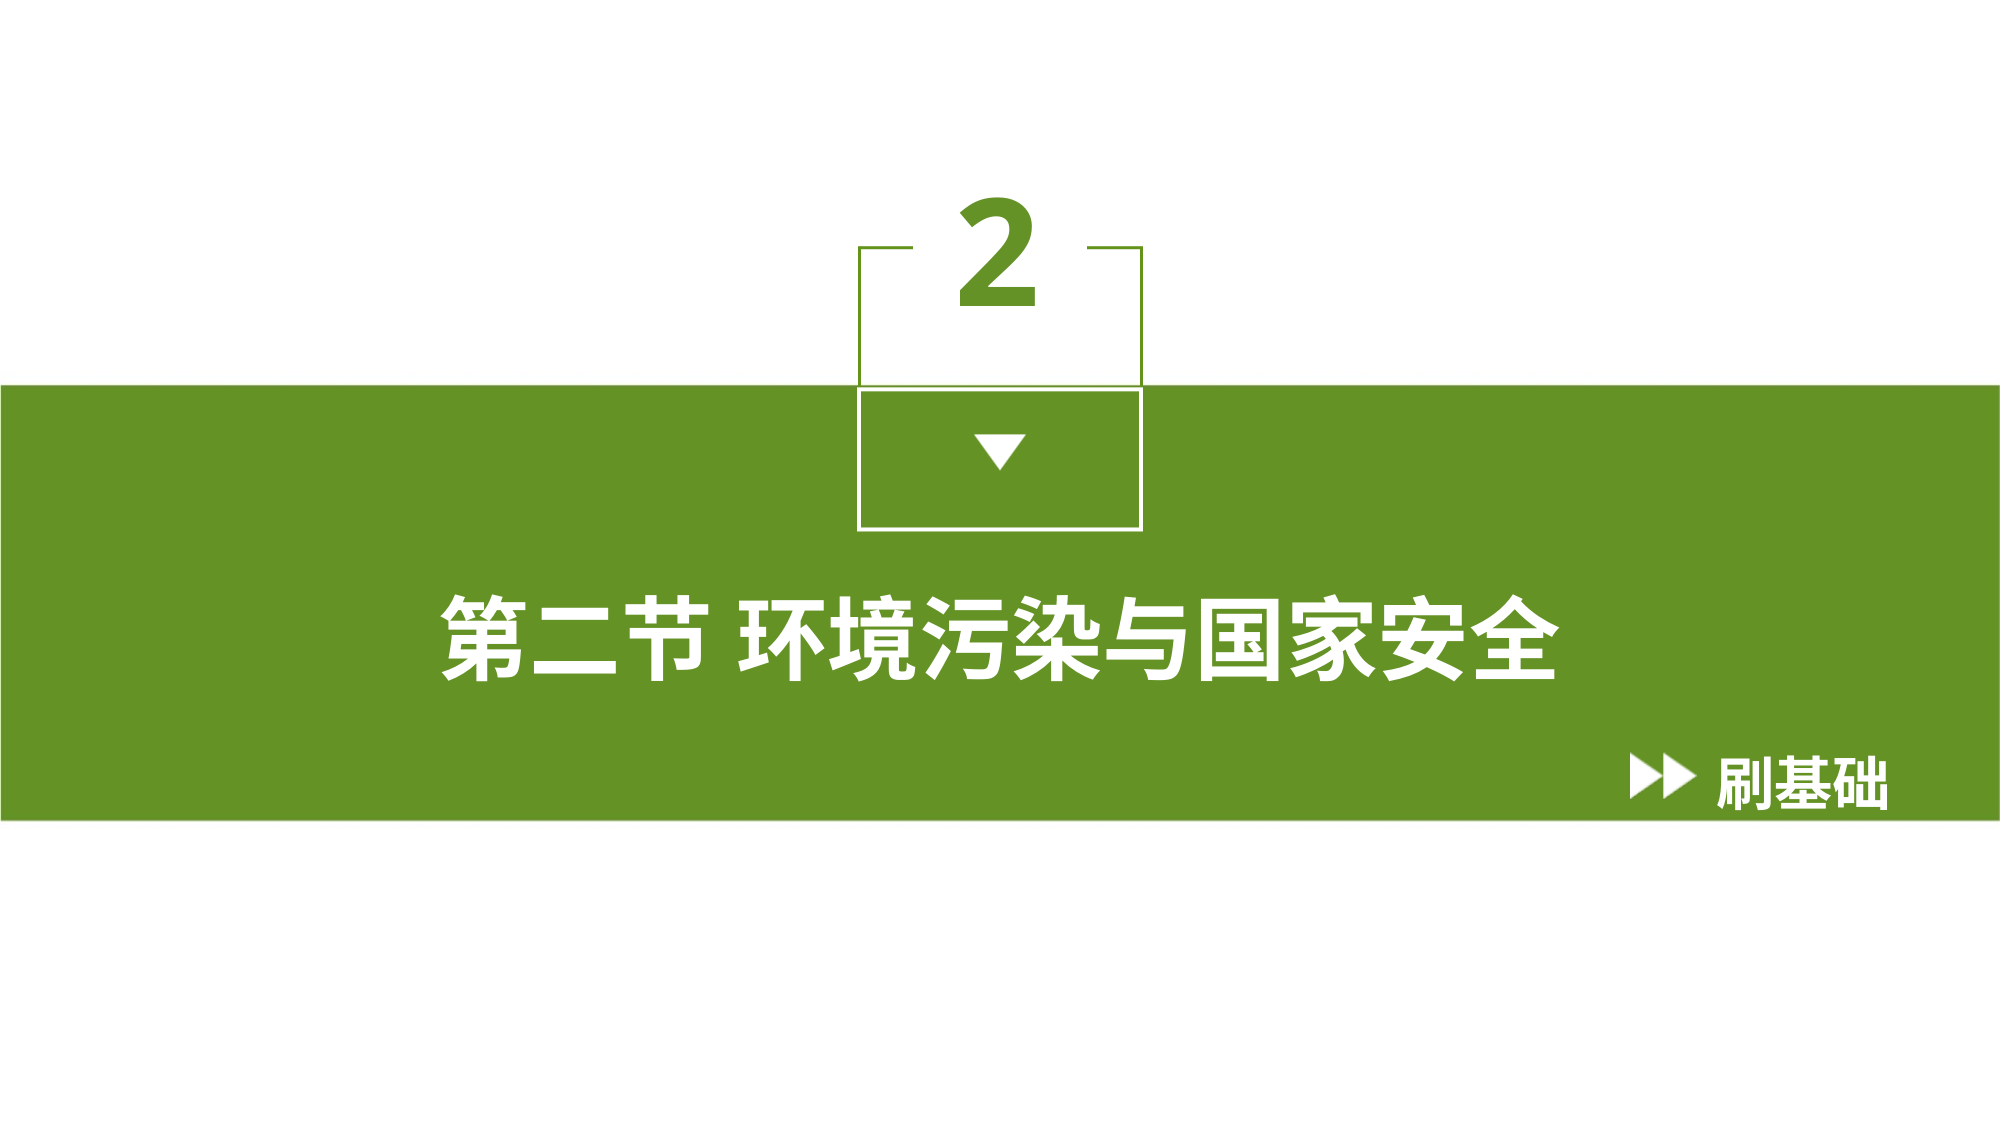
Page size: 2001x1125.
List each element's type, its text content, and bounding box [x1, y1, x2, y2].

picture [0, 0, 2000, 572]
text_box 第二节 环境污染与国家安全 [0, 572, 2000, 699]
text_box 刷基础 [1715, 718, 1997, 812]
text_box 2 [865, 148, 1130, 345]
picture [0, 699, 2000, 1125]
